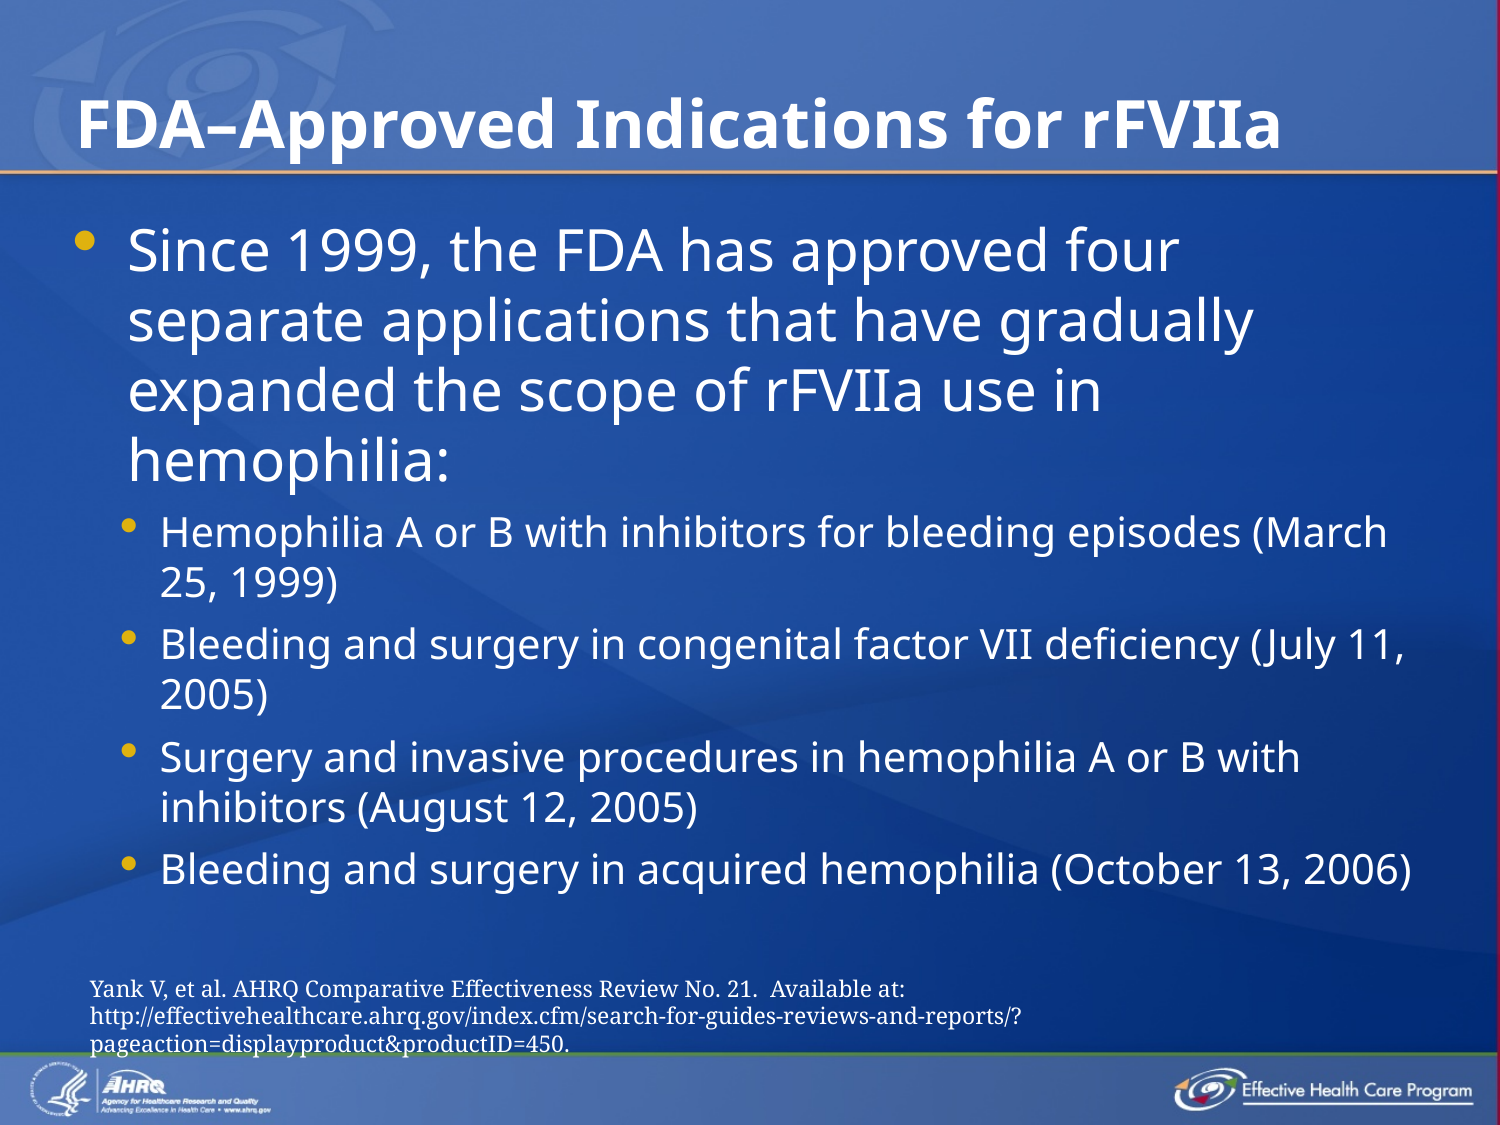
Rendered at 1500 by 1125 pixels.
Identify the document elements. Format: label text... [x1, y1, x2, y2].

picture [0, 0, 1500, 1125]
list Since 1999, the FDA has approved four separate applications that have gradually expanded the scope of rFVIIa use in hemophilia: Hemophilia A or B with inhibitors for bleeding episodes (March 25, 1999) Bleeding and surgery in congenital factor VII deficiency (July 11, 2005) Surgery and invasive procedures in hemophilia A or B with inhibitors (August 12, 2005) Bleeding and surgery in acquired hemophilia (October 13, 2006) [75, 213, 1425, 966]
title FDA–Approved Indications for rFVIIa [74, 21, 1426, 163]
text_box Yank V, et al. AHRQ Comparative Effectiveness Review No. 21. Available at: http://effectivehealthcare.ahrq.gov/index.cfm/search-for-guides-reviews-and-reports/?pageaction=displayproduct&productID=450. [74, 966, 1438, 1064]
